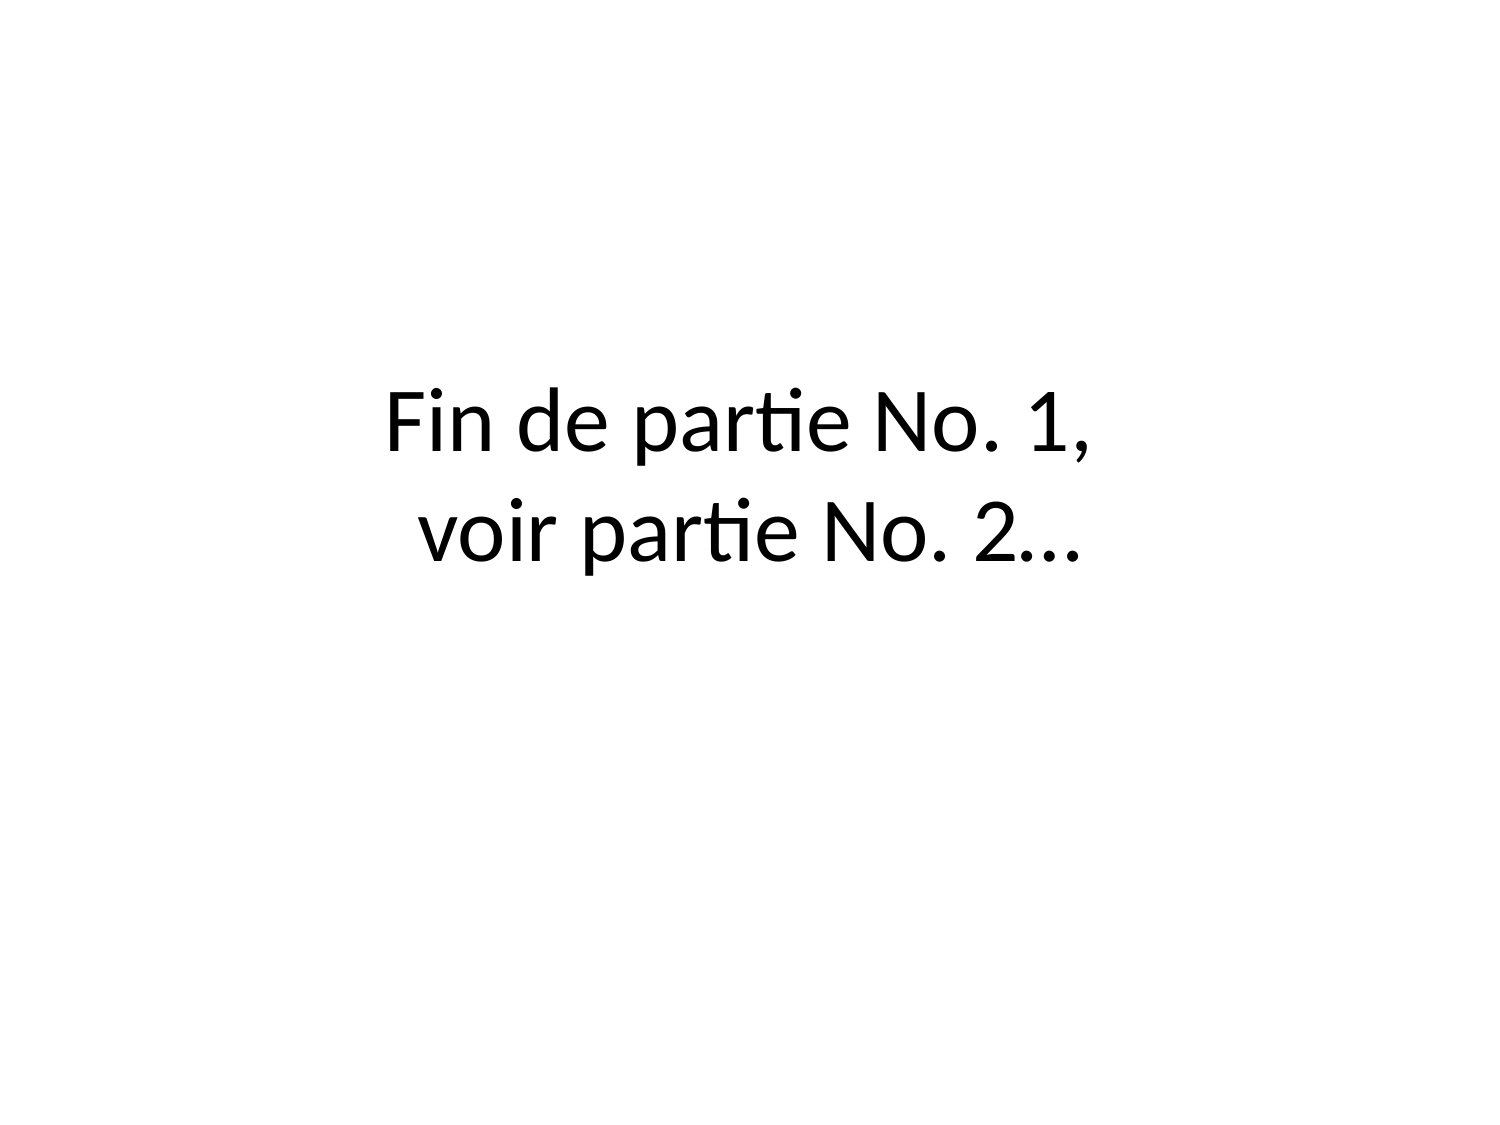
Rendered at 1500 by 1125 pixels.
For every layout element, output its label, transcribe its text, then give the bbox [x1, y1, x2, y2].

title Fin de partie No. 1, voir partie No. 2… [112, 349, 1388, 591]
